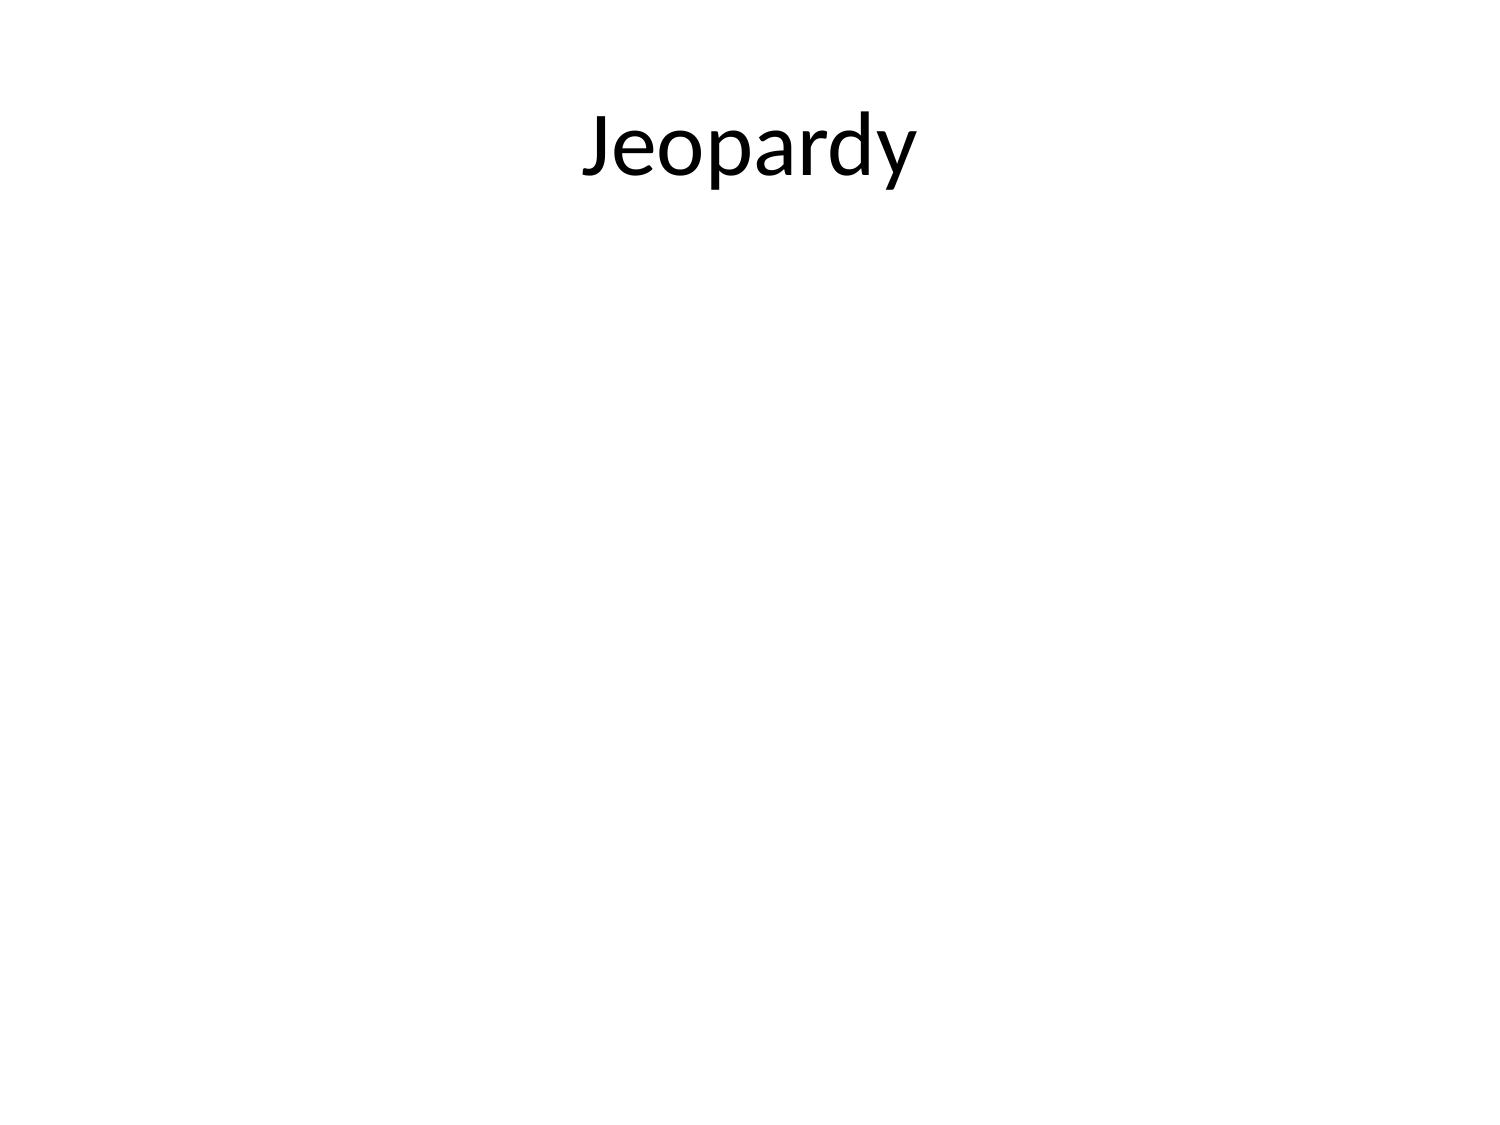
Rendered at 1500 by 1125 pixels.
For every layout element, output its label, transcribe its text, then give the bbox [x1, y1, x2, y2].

title Jeopardy [75, 45, 1425, 233]
